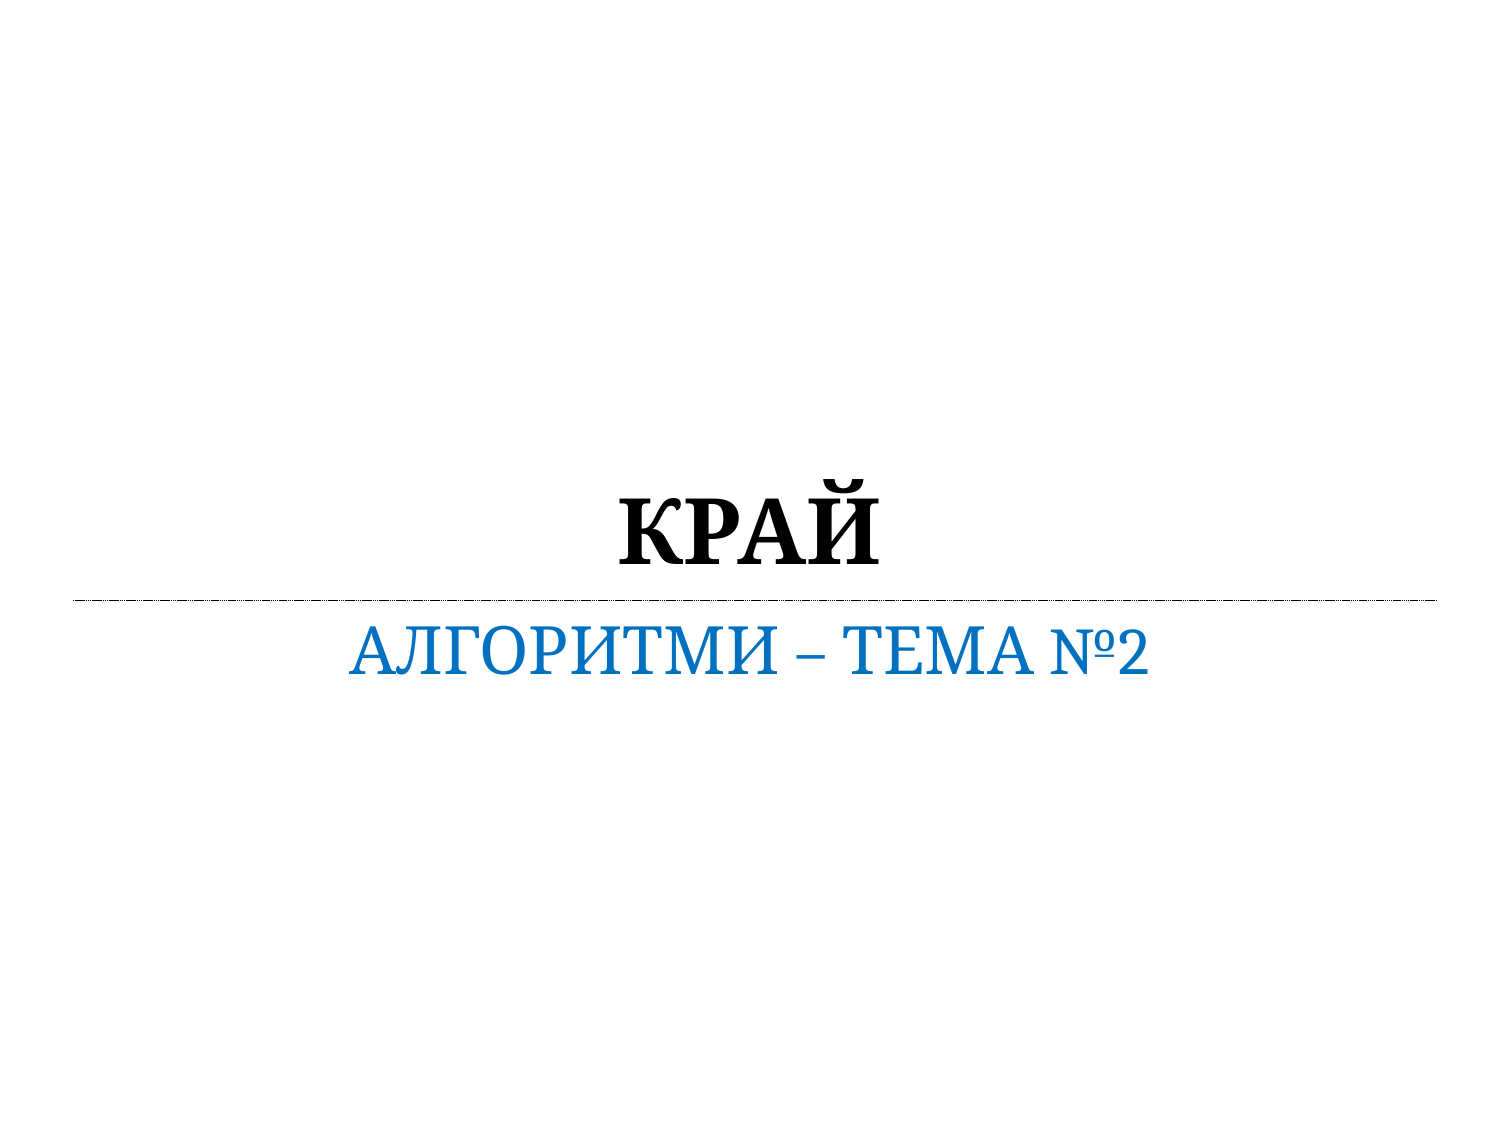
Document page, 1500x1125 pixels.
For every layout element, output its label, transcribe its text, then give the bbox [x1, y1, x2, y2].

title Край [0, 346, 1500, 594]
subtitle Алгоритми – тема №2 [0, 597, 1500, 716]
